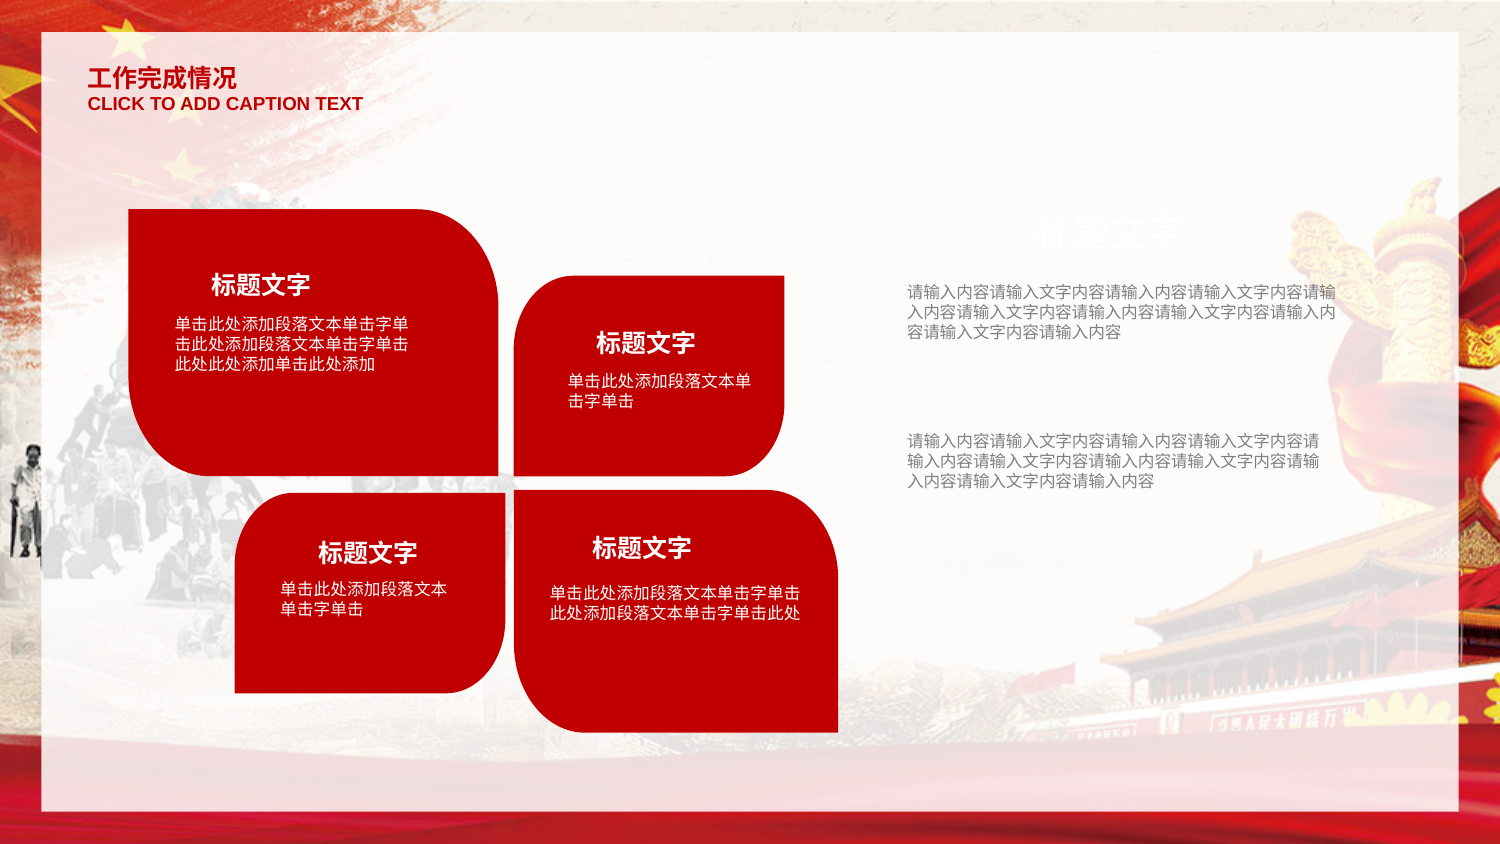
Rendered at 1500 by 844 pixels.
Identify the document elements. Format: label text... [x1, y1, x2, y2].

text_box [513, 275, 785, 477]
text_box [879, 201, 1352, 351]
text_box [513, 489, 839, 733]
picture [0, 0, 1500, 844]
text_box 请输入内容请输入文字内容请输入内容请输入文字内容请输入内容请输入文字内容请输入内容请输入文字内容请输入内容请输入文字内容请输入内容 [892, 423, 1352, 499]
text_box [128, 208, 499, 477]
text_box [234, 492, 509, 694]
